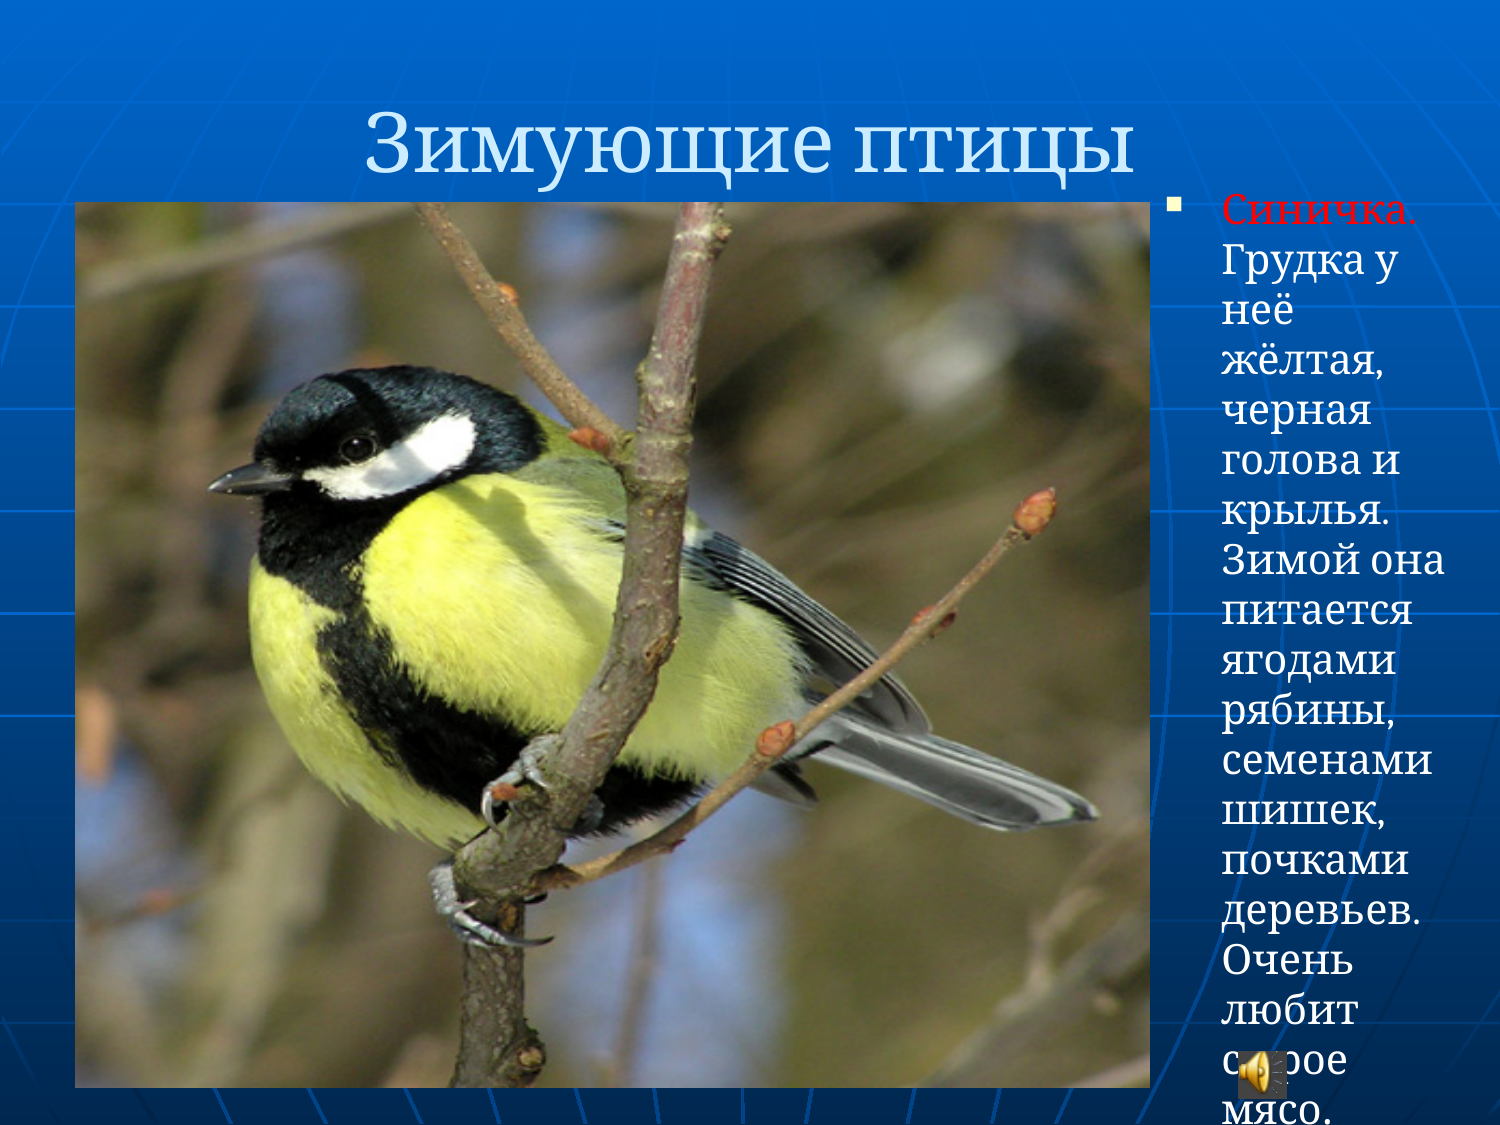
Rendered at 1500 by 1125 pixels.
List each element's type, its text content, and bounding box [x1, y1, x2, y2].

list Синичка. Грудка у неё жёлтая, черная голова и крылья. Зимой она питается ягодами рябины, семенами шишек, почками деревьев. Очень любит сырое мясо. [1149, 174, 1476, 1101]
title Зимующие птицы [74, 45, 1426, 202]
picture [1237, 1049, 1288, 1101]
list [74, 202, 1151, 1088]
